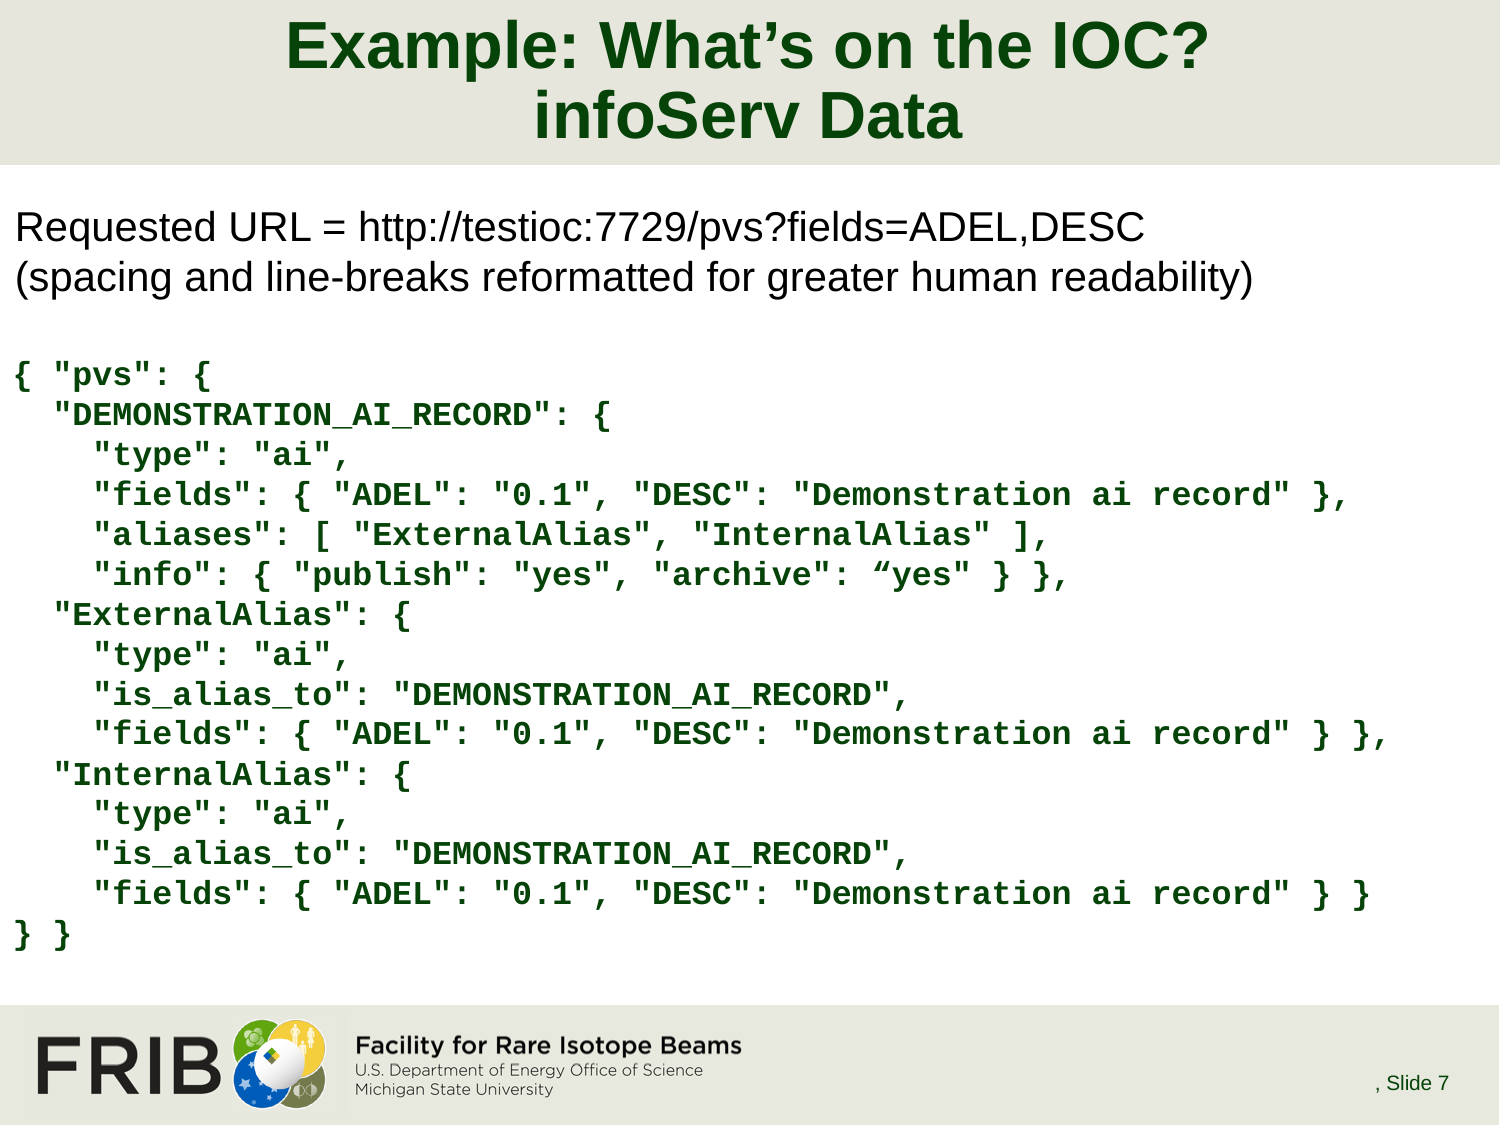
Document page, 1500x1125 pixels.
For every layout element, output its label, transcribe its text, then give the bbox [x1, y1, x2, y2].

footer J. Priller, May 2015 EPICS Collaboration Meeting - infoServ [679, 1042, 1374, 1103]
picture [0, 1005, 1499, 1125]
title Example: What’s on the IOC? infoServ Data [0, 1, 1500, 163]
slide_number , Slide 7 [1374, 1042, 1500, 1103]
text_box Requested URL = http://testioc:7729/pvs?fields=ADEL,DESC (spacing and line-breaks reformatted for greater human readability) [0, 192, 1438, 308]
list { "pvs": { "DEMONSTRATION_AI_RECORD": { "type": "ai", "fields": { "ADEL": "0.1", "DESC": "Demonstration ai record" }, "aliases": [ "ExternalAlias", "InternalAlias" ], "info": { "publish": "yes", "archive": “yes" } }, "ExternalAlias": { "type": "ai", "is_alias_to": "DEMONSTRATION_AI_RECORD", "fields": { "ADEL": "0.1", "DESC": "Demonstration ai record" } }, "InternalAlias": { "type": "ai", "is_alias_to": "DEMONSTRATION_AI_RECORD", "fields": { "ADEL": "0.1", "DESC": "Demonstration ai record" } } } } [12, 312, 1488, 1001]
